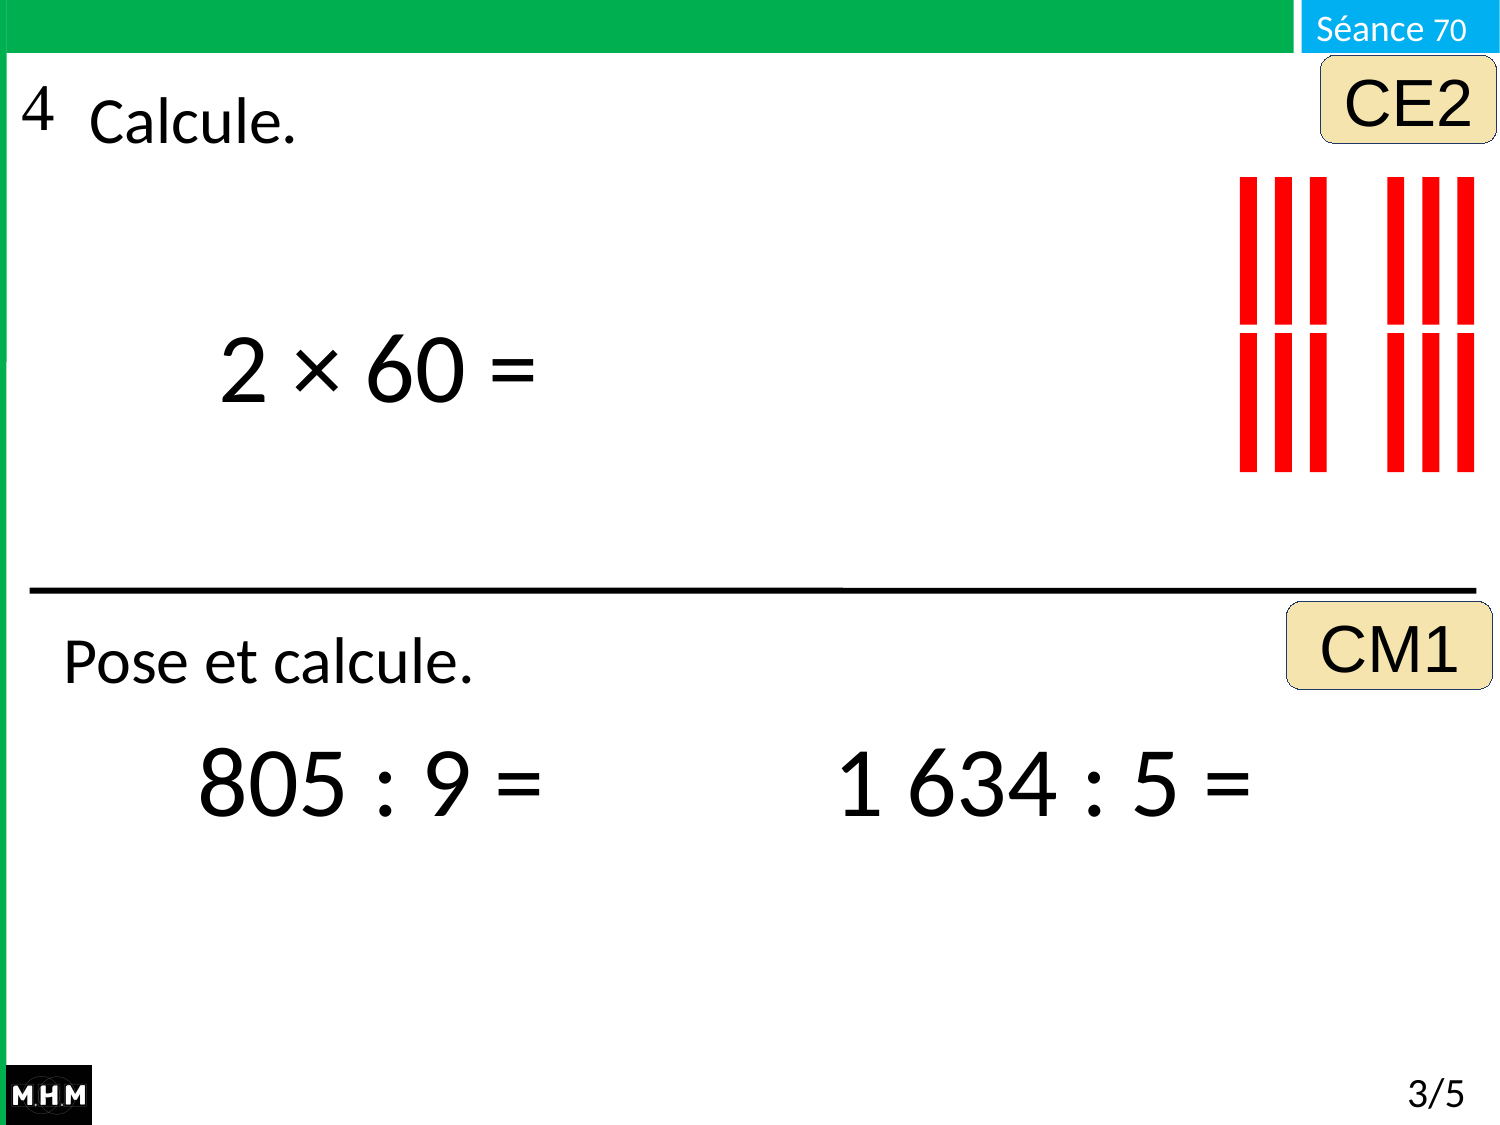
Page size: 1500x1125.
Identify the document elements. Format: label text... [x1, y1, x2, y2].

text_box [1387, 177, 1405, 325]
text_box 2 × 60 = [96, 295, 683, 430]
text_box [1387, 333, 1405, 473]
text_box [1239, 177, 1257, 325]
picture [6, 1065, 92, 1125]
text_box Pose et calcule. [48, 619, 620, 706]
text_box [1457, 333, 1475, 473]
text_box CE2 [1320, 55, 1497, 144]
text_box [1239, 333, 1257, 473]
text_box 1 634 : 5 = [768, 708, 1340, 844]
list 3/5 [1373, 1064, 1500, 1125]
text_box [1422, 333, 1440, 473]
text_box 805 : 9 = [96, 708, 668, 844]
text_box CM1 [1286, 601, 1493, 690]
text_box Calcule. [74, 79, 1369, 166]
text_box [1274, 177, 1292, 325]
text_box [1309, 333, 1327, 473]
text_box [1422, 177, 1440, 325]
text_box [1274, 333, 1292, 473]
text_box [1309, 177, 1327, 325]
text_box [1457, 177, 1475, 325]
